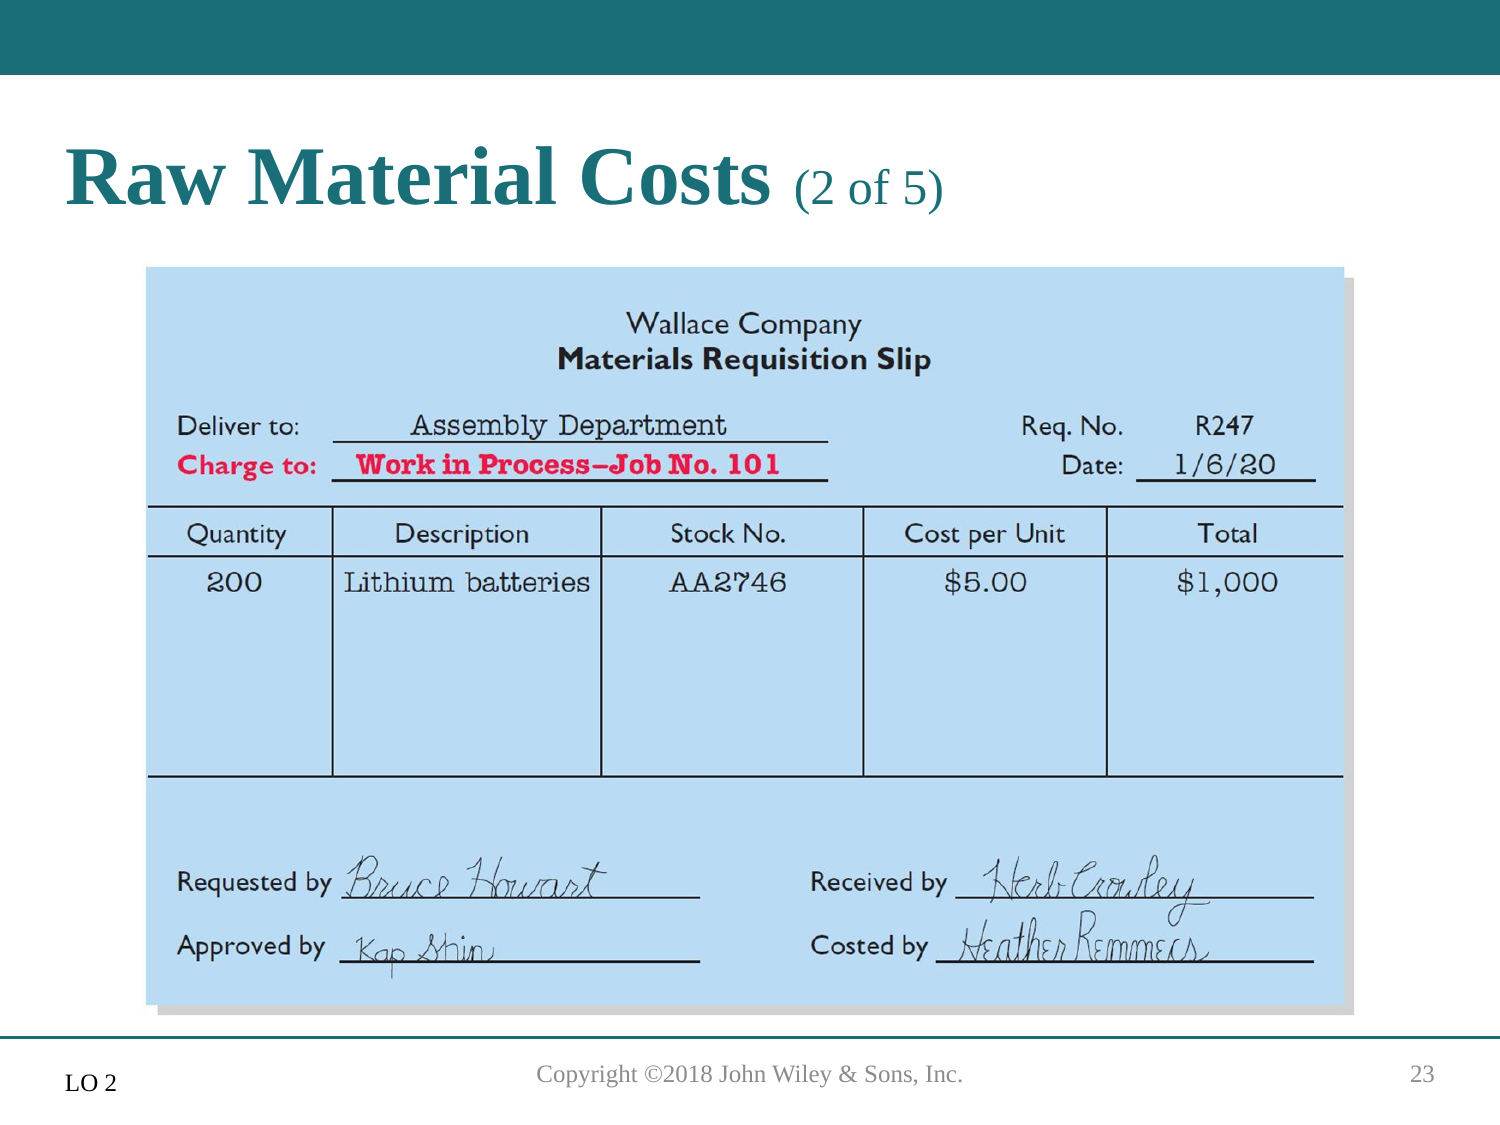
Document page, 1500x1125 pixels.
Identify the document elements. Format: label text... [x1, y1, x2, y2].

title Raw Material Costs (2 of 5) [50, 125, 1450, 250]
footer Copyright ©2018 John Wiley & Sons, Inc. [496, 1042, 1004, 1103]
list L O 2 [50, 1062, 150, 1113]
slide_number 23 [1059, 1042, 1450, 1103]
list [142, 262, 1358, 1018]
